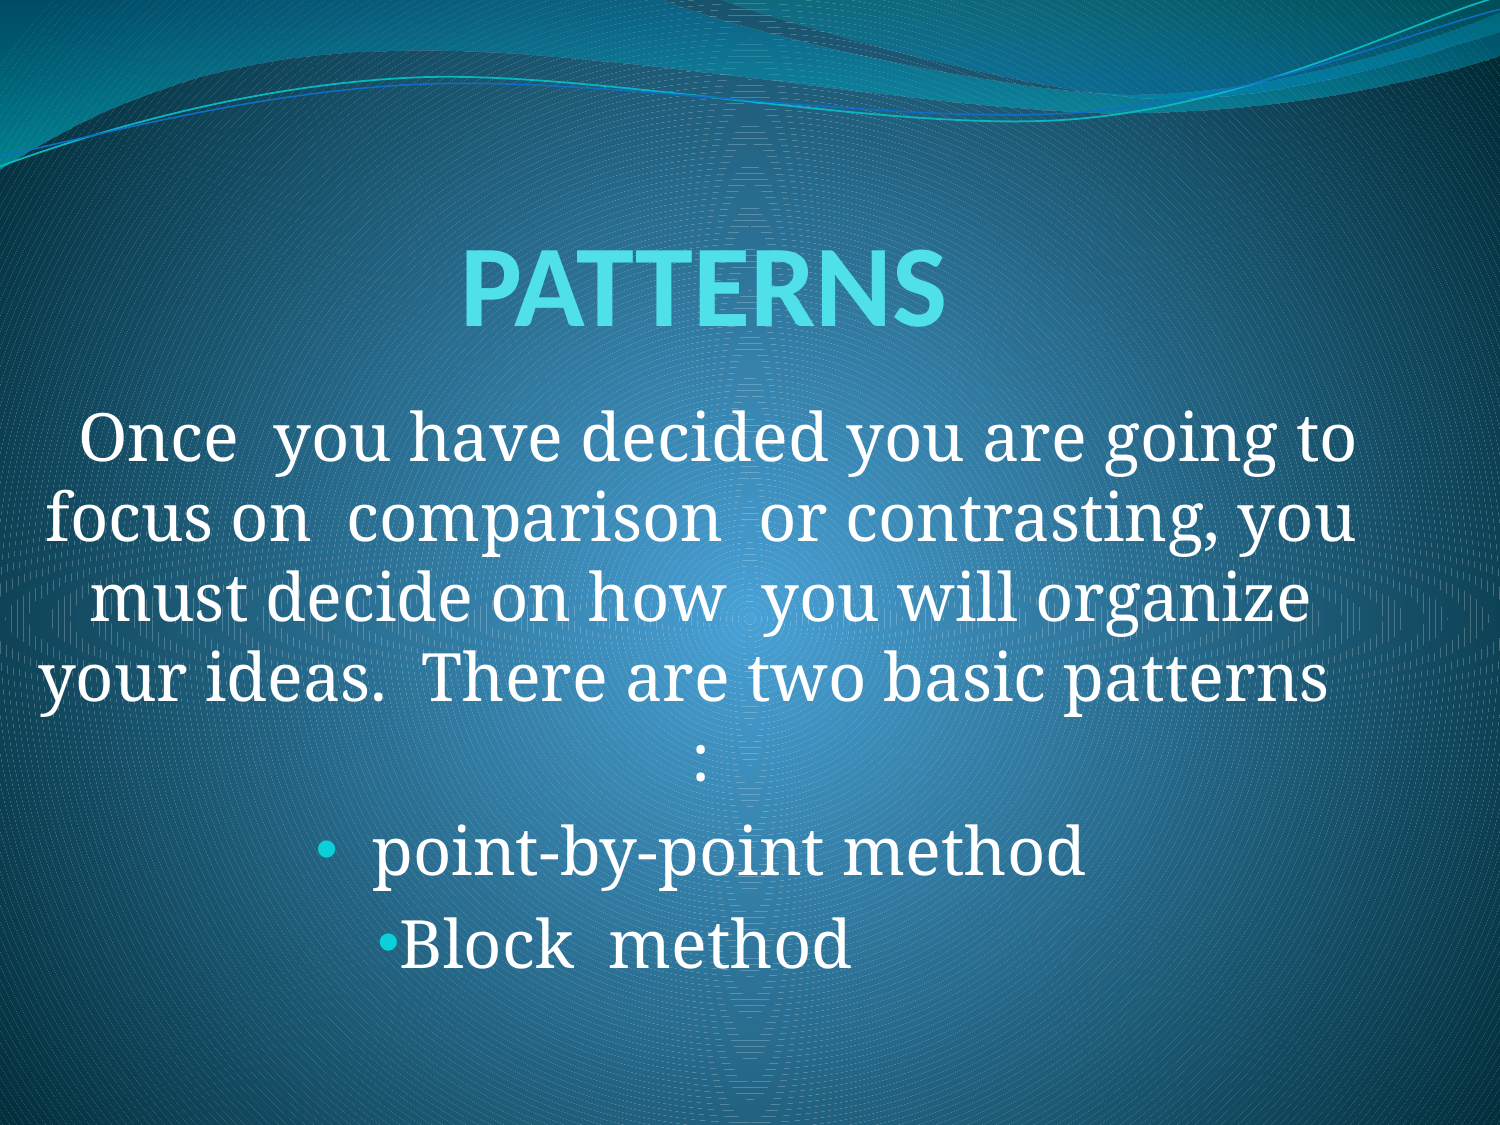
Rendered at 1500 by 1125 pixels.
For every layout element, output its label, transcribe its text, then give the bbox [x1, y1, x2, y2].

title PATTERNS [75, 75, 1363, 350]
subtitle Once you have decided you are going to focus on comparison or contrasting, you must decide on how you will organize your ideas. There are two basic patterns : point-by-point method Block method [37, 387, 1376, 1013]
